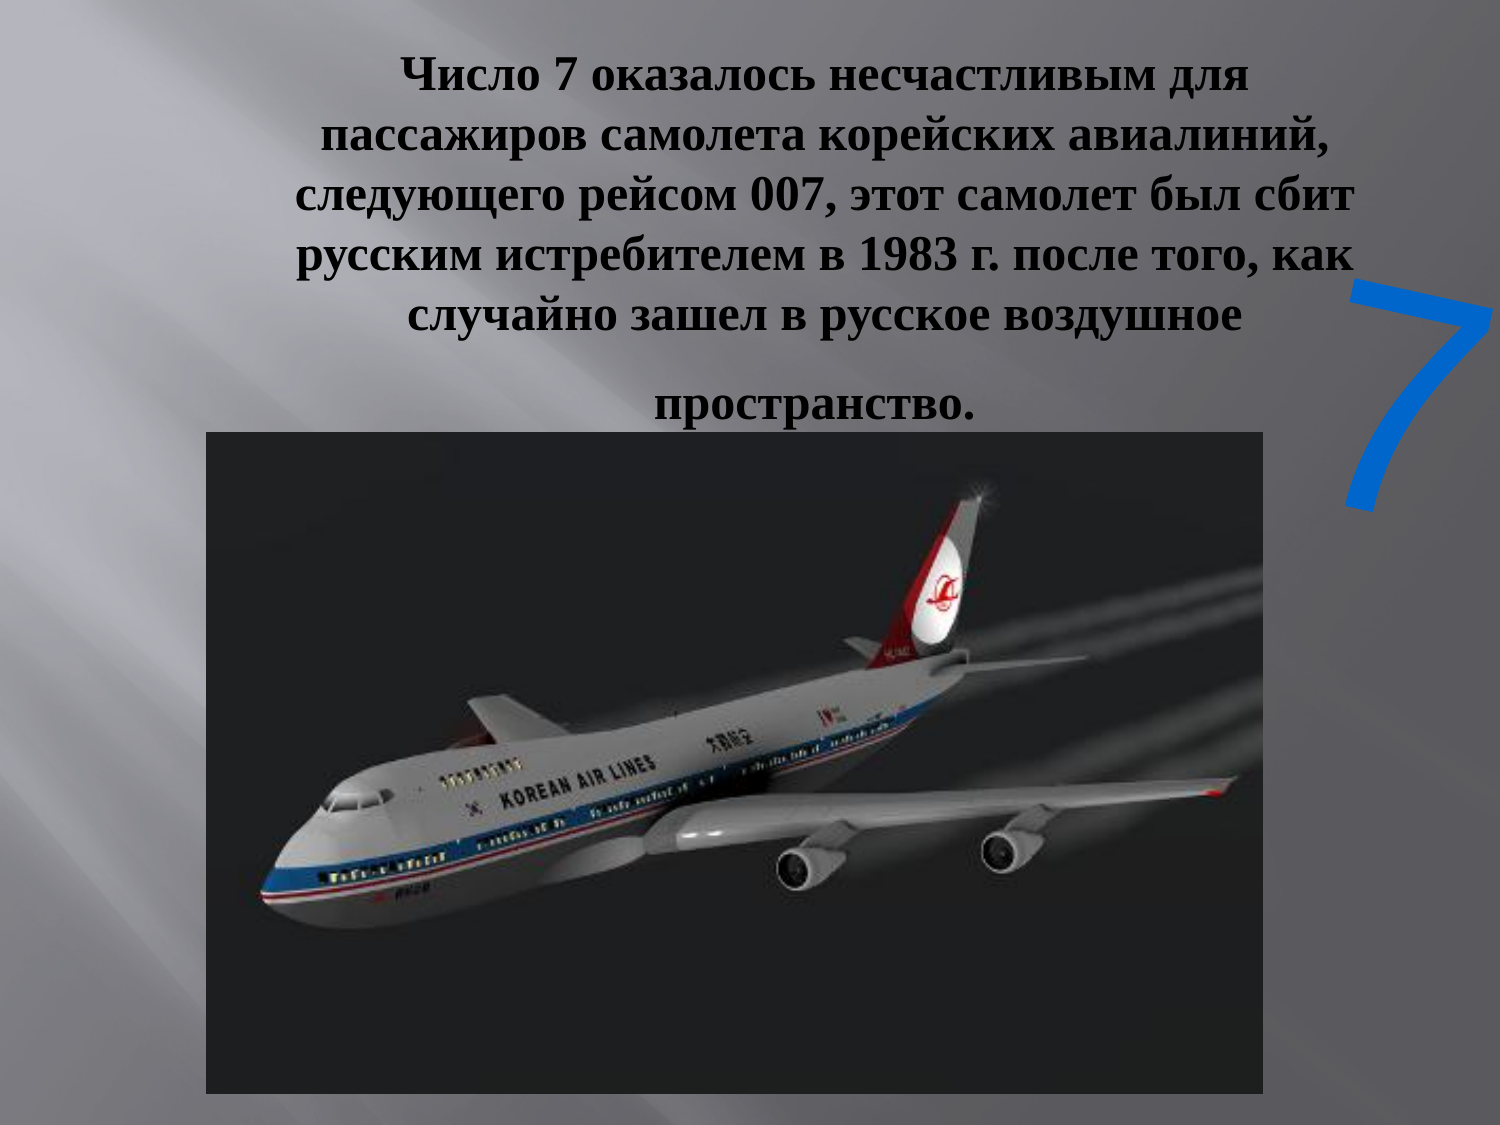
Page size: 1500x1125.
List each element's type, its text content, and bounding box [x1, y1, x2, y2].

picture [206, 432, 1263, 1094]
title Число 7 оказалось несчастливым для пассажиров самолета корейских авиалиний, следующего рейсом 007, этот самолет был сбит русским истребителем в 1983 г. после того, как случайно зашел в русское воздушное пространство. [249, 31, 1400, 445]
